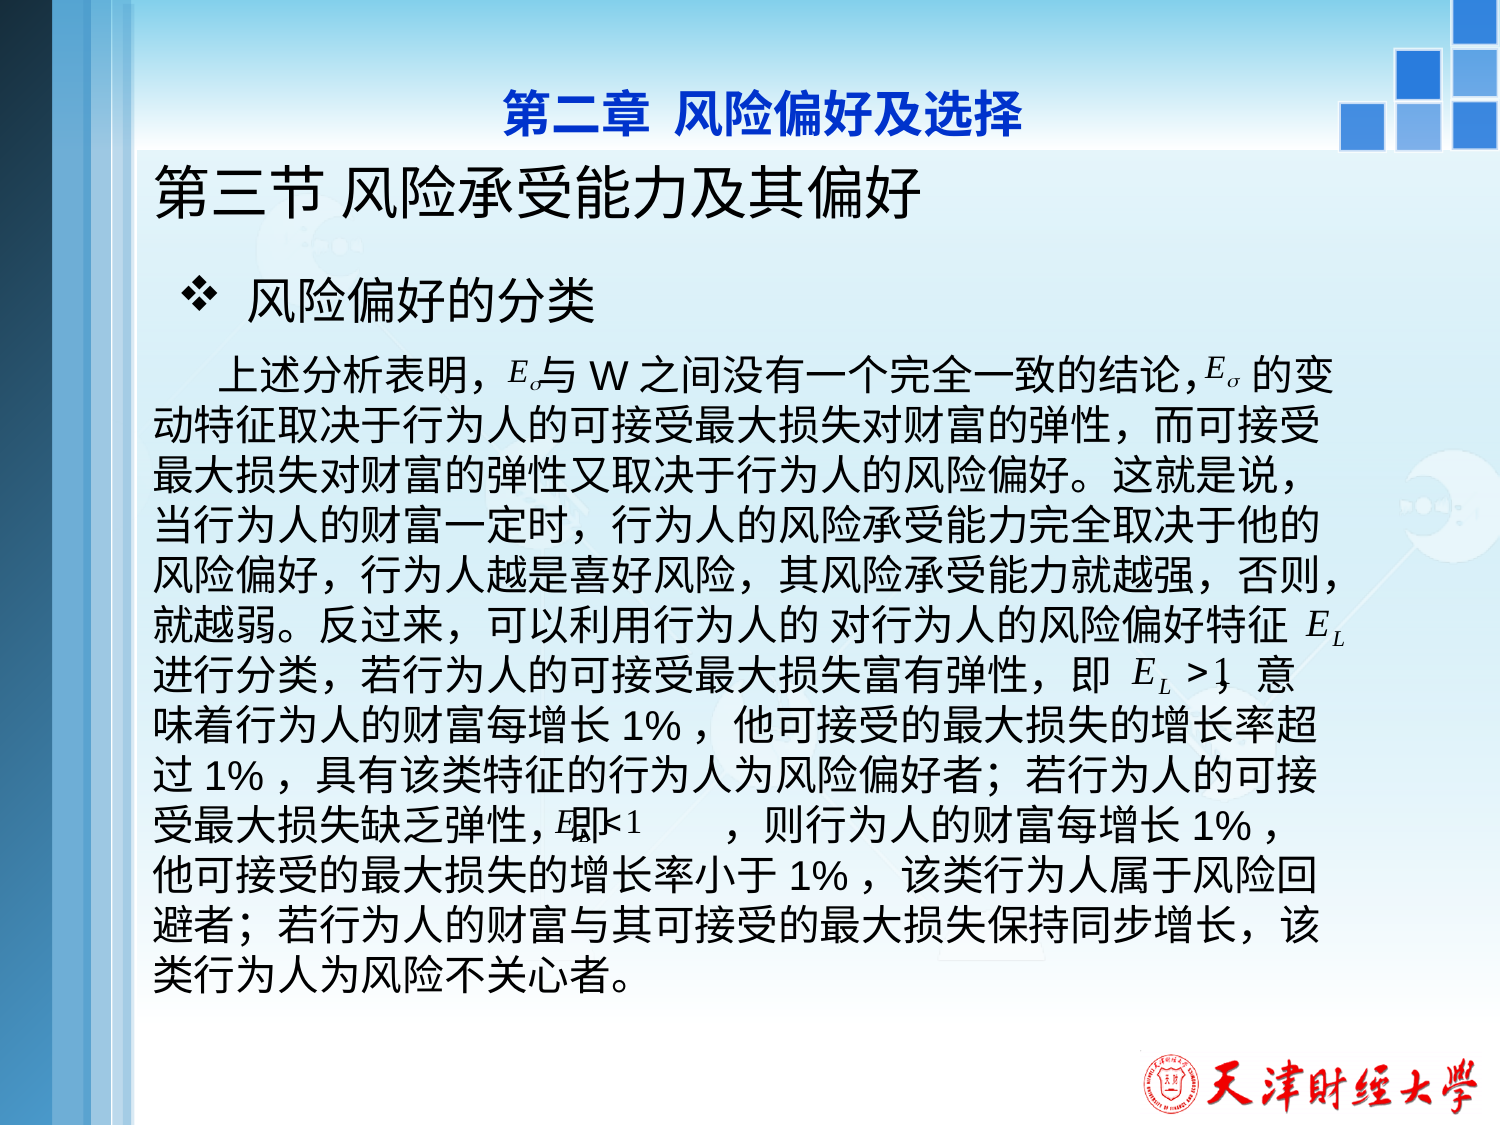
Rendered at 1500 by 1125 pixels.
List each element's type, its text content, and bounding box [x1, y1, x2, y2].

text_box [501, 348, 550, 399]
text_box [1298, 597, 1354, 653]
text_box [1124, 644, 1236, 702]
picture [1131, 1049, 1500, 1119]
text_box 风险偏好的分类 [162, 262, 788, 338]
title 第三节 风险承受能力及其偏好 [137, 150, 1125, 232]
picture [132, 150, 1500, 965]
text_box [548, 798, 646, 849]
text_box 上述分析表明， 与W之间没有一个完全一致的结论， 的变动特征取决于行为人的可接受最大损失对财富的弹性，而可接受最大损失对财富的弹性又取决于行为人的风险偏好。这就是说，当行为人的财富一定时，行为人的风险承受能力完全取决于他的风险偏好，行为人越是喜好风险，其风险承受能力就越强，否则，就越弱。反过来，可以利用行为人的 对行为人的风险偏好特征 进行分类，若行为人的可接受最大损失富有弹性，即 ，意味着行为人的财富每增长1%，他可接受的最大损失的增长率超过1%，具有该类特征的行为人为风险偏好者；若行为人的可接受最大损失缺乏弹性，即 ，则行为人的财富每增长1%，他可接受的最大损失的增长率小于1%，该类行为人属于风险回避者；若行为人的财富与其可接受的最大损失保持同步增长，该类行为人为风险不关心者。 [137, 341, 1354, 1007]
text_box 第二章 风险偏好及选择 [137, 74, 1388, 150]
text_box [1198, 345, 1247, 396]
